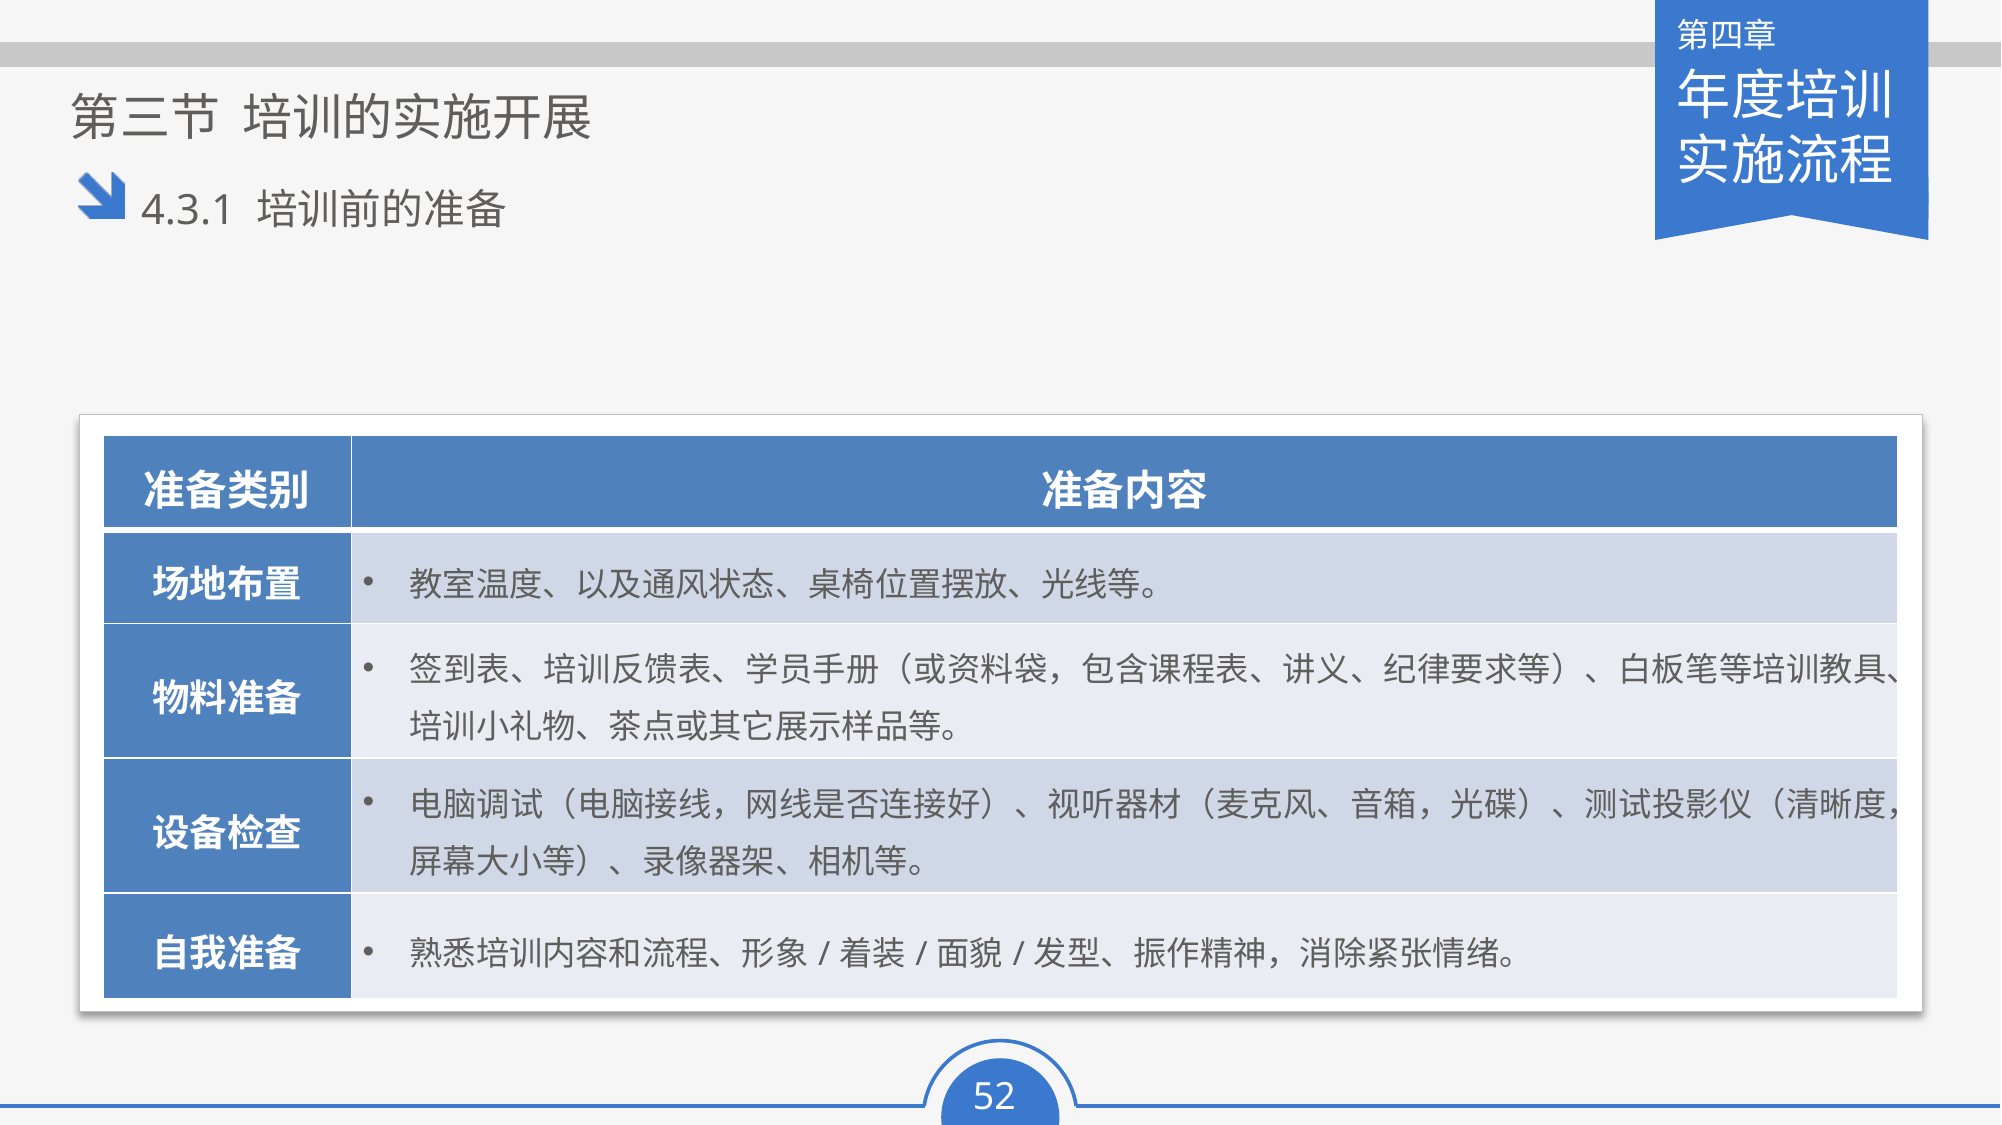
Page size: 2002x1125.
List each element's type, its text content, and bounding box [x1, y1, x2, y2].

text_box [78, 160, 812, 242]
table_cell 签到表、培训反馈表、学员手册（或资料袋，包含课程表、讲义、纪律要求等）、白板笔等培训教具、培训小礼物、茶点或其它展示样品等。 [352, 624, 1897, 757]
table_cell 设备检查 [104, 759, 351, 892]
table_cell 自我准备 [104, 894, 351, 998]
table_header 准备类别 [104, 436, 351, 527]
text_box 第三节 培训的实施开展 [55, 78, 871, 153]
table_cell 电脑调试（电脑接线，网线是否连接好）、视听器材（麦克风、音箱，光碟）、测试投影仪（清晰度，屏幕大小等）、录像器架、相机等。 [352, 759, 1897, 892]
table_cell 物料准备 [104, 624, 351, 757]
text_box [78, 413, 1922, 1012]
table_cell 场地布置 [104, 533, 351, 623]
table_header 准备内容 [352, 436, 1897, 527]
table_cell 熟悉培训内容和流程、形象/着装/面貌/发型、振作精神，消除紧张情绪。 [352, 894, 1897, 998]
table_cell 教室温度、以及通风状态、桌椅位置摆放、光线等。 [352, 533, 1897, 623]
